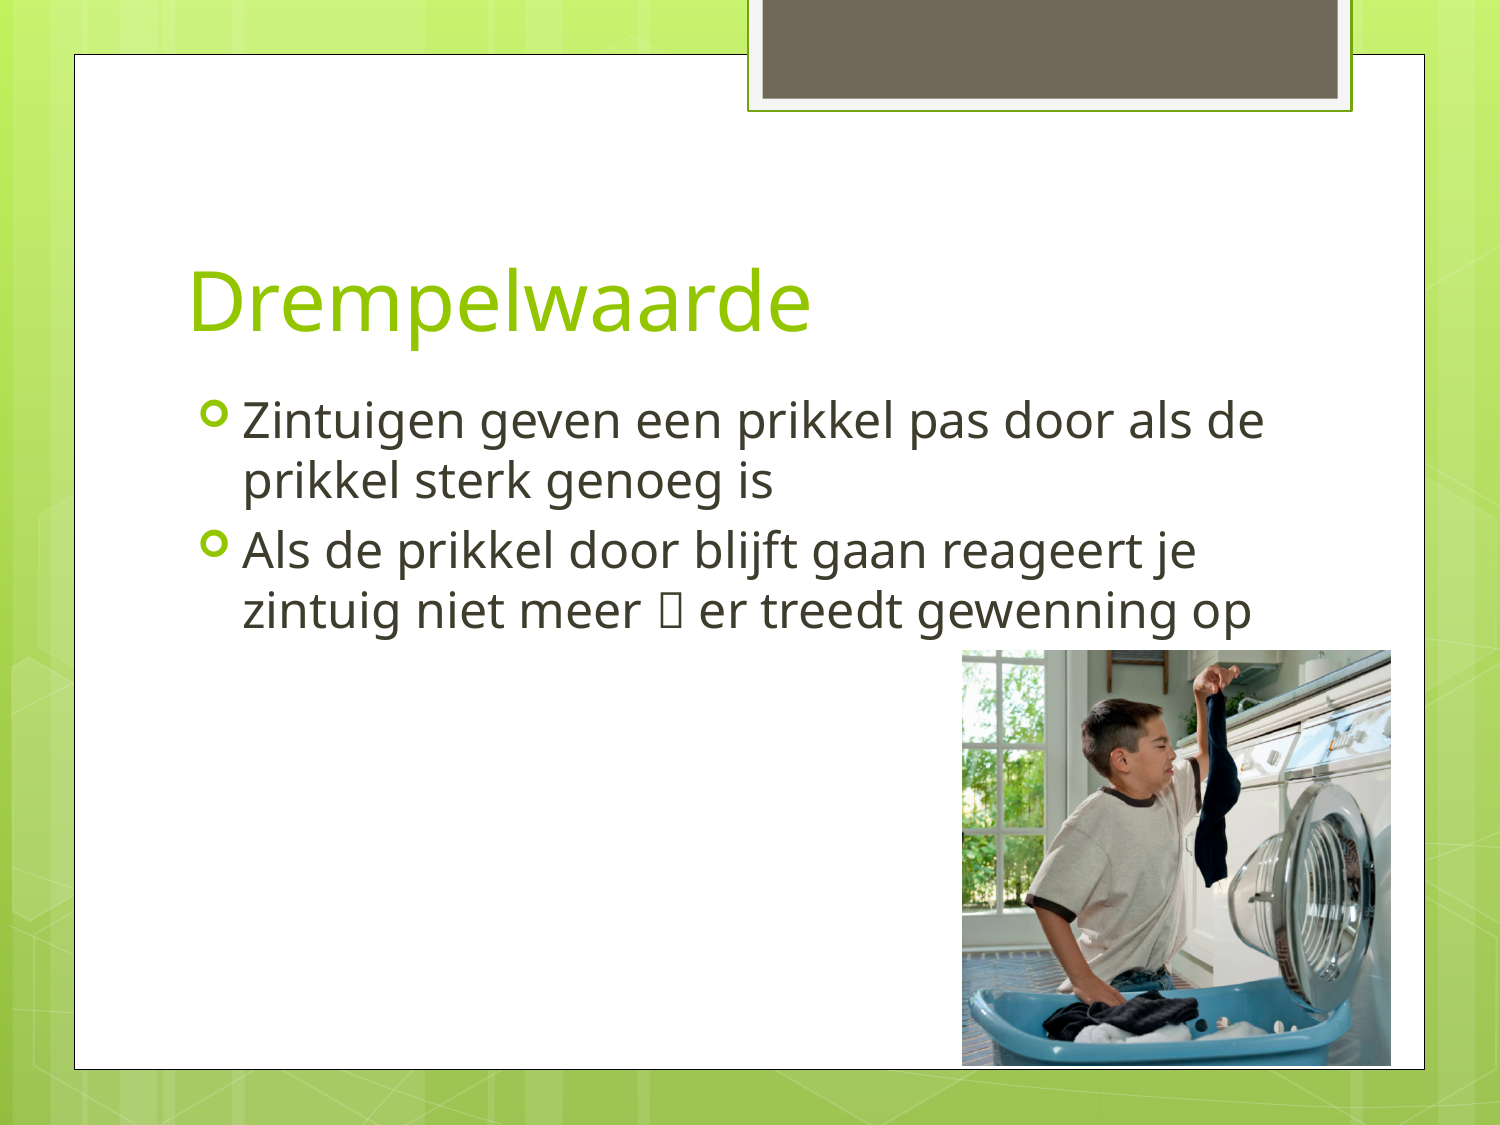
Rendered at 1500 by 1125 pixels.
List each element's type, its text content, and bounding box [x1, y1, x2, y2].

list Zintuigen geven een prikkel pas door als de prikkel sterk genoeg is Als de prikkel door blijft gaan reageert je zintuig niet meer  er treedt gewenning op [171, 381, 1283, 957]
picture [962, 650, 1391, 1066]
title Drempelwaarde [171, 168, 1324, 357]
